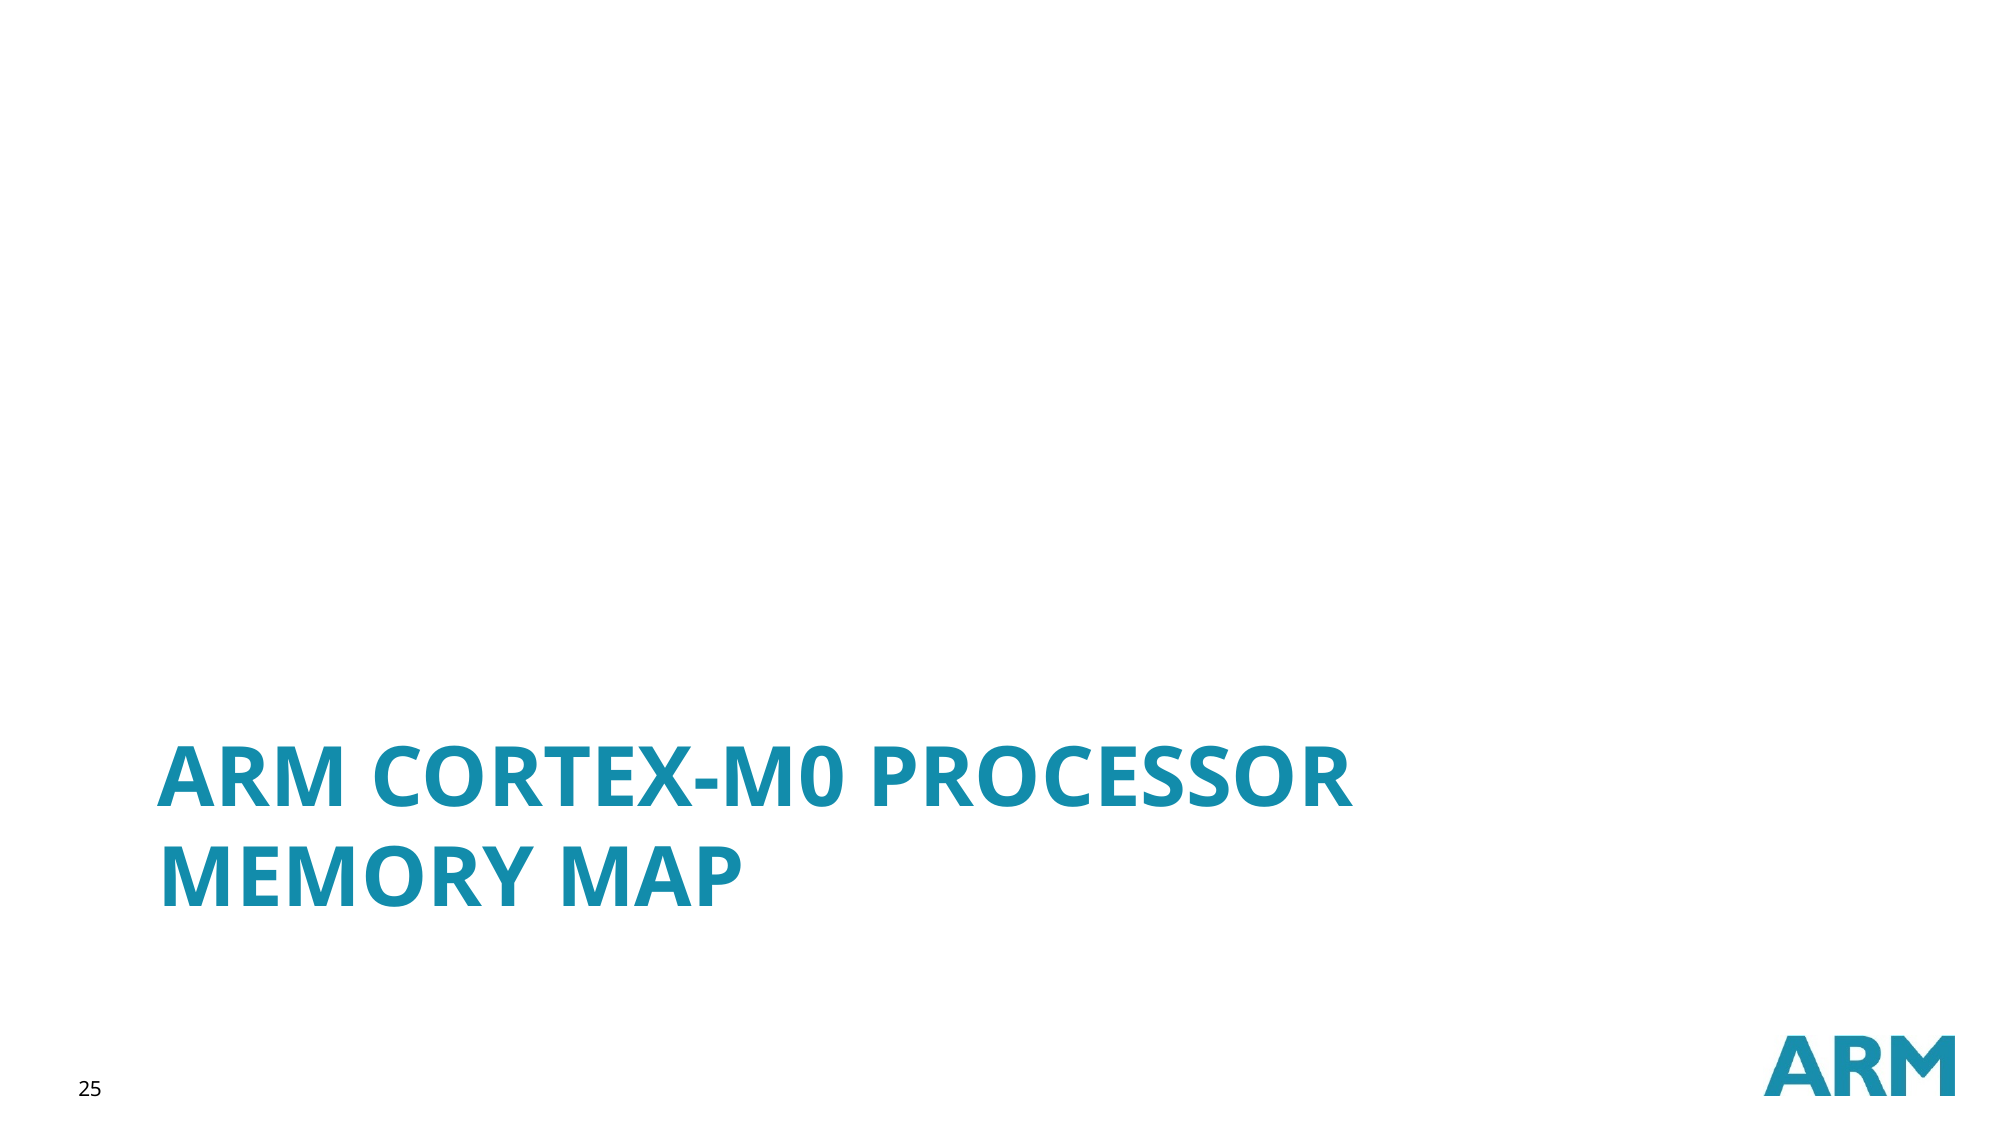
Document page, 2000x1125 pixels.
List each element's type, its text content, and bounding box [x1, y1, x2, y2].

title ARM Cortex-M0 Processor Memory Map [157, 722, 1858, 947]
picture [1763, 1035, 1955, 1096]
